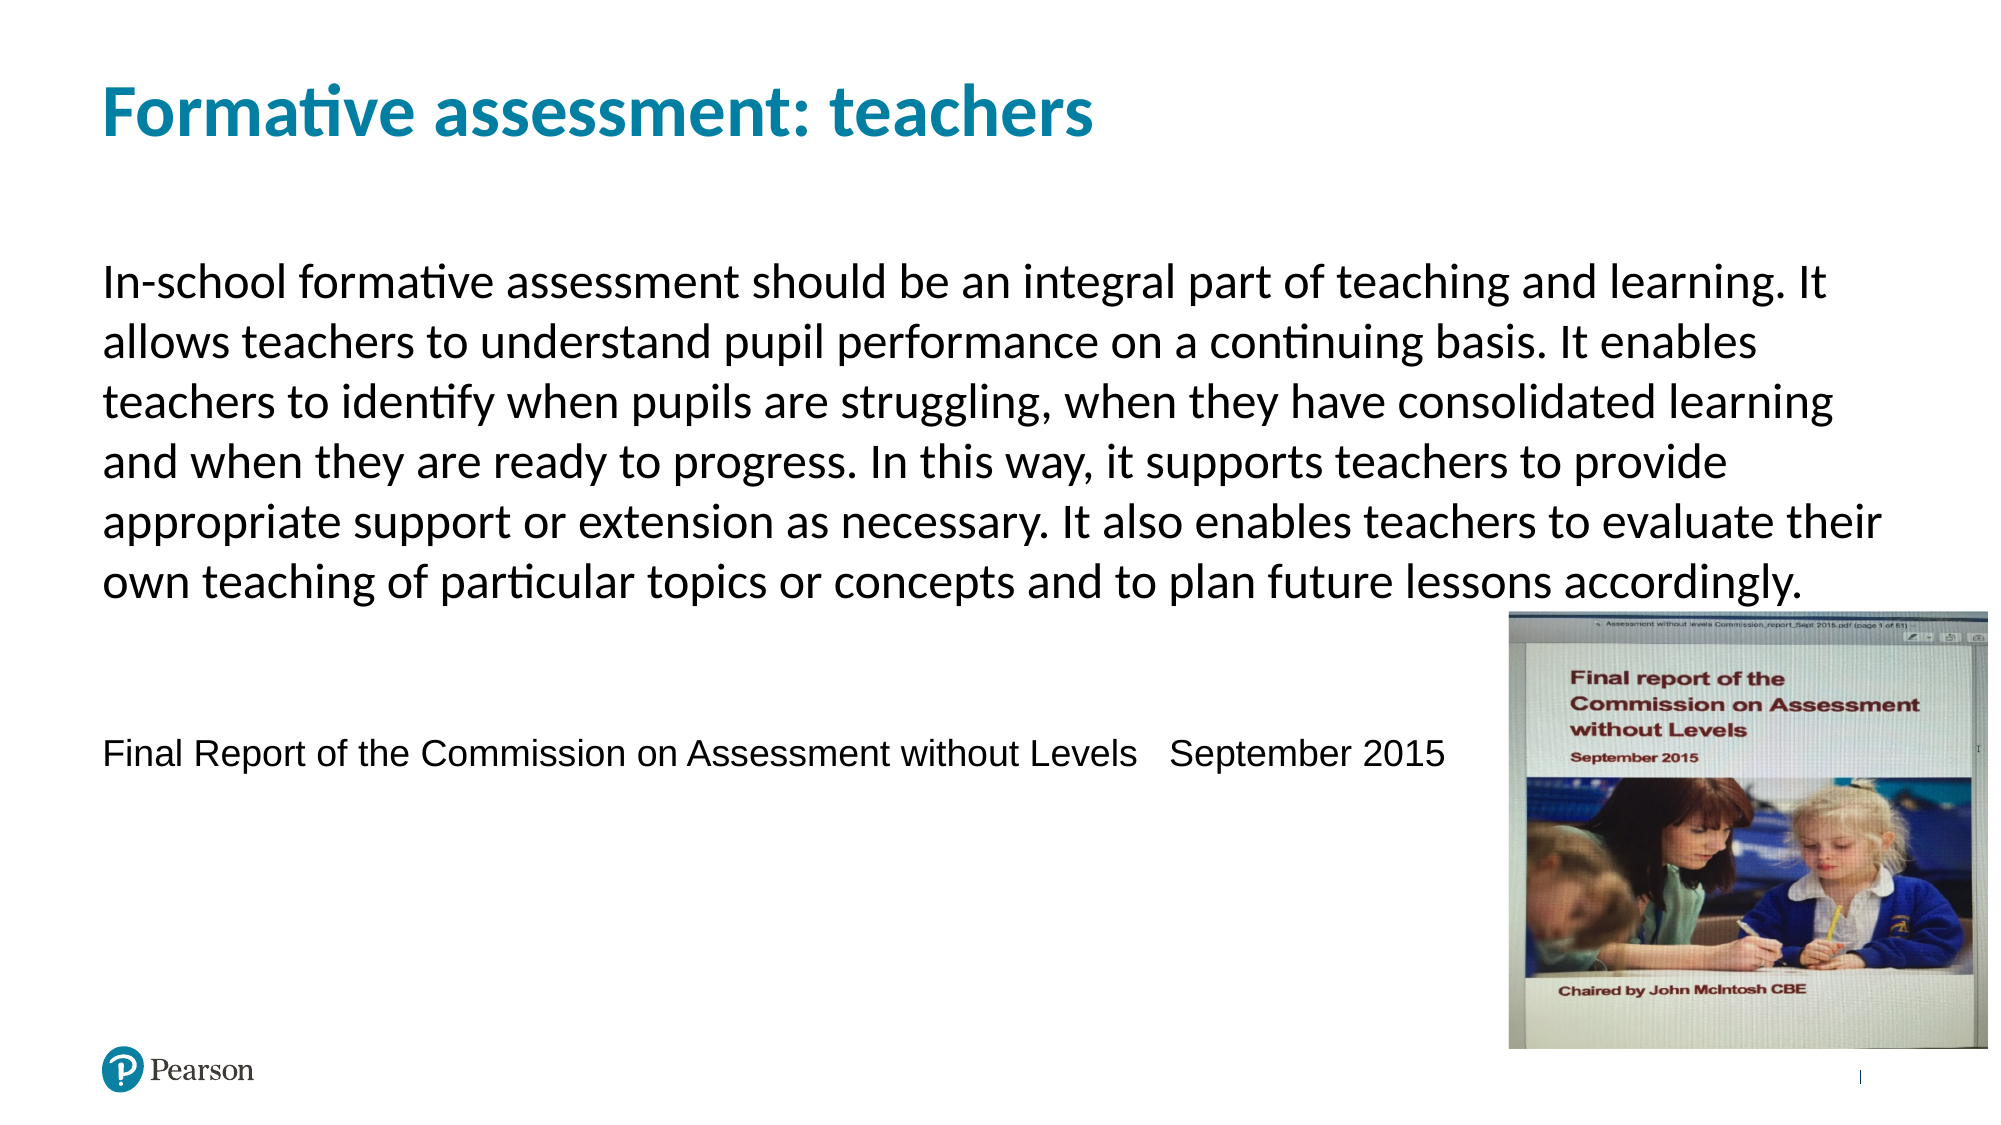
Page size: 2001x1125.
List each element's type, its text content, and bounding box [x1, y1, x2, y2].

title Formative assessment: teachers [102, 68, 1898, 248]
picture [1509, 590, 1988, 1070]
list In-school formative assessment should be an integral part of teaching and learning. It allows teachers to understand pupil performance on a continuing basis. It enables teachers to identify when pupils are struggling, when they have consolidated learning and when they are ready to progress. In this way, it supports teachers to provide appropriate support or extension as necessary. It also enables teachers to evaluate their own teaching of particular topics or concepts and to plan future lessons accordingly. Final Report of the Commission on Assessment without Levels September 2015 [102, 248, 1903, 1049]
